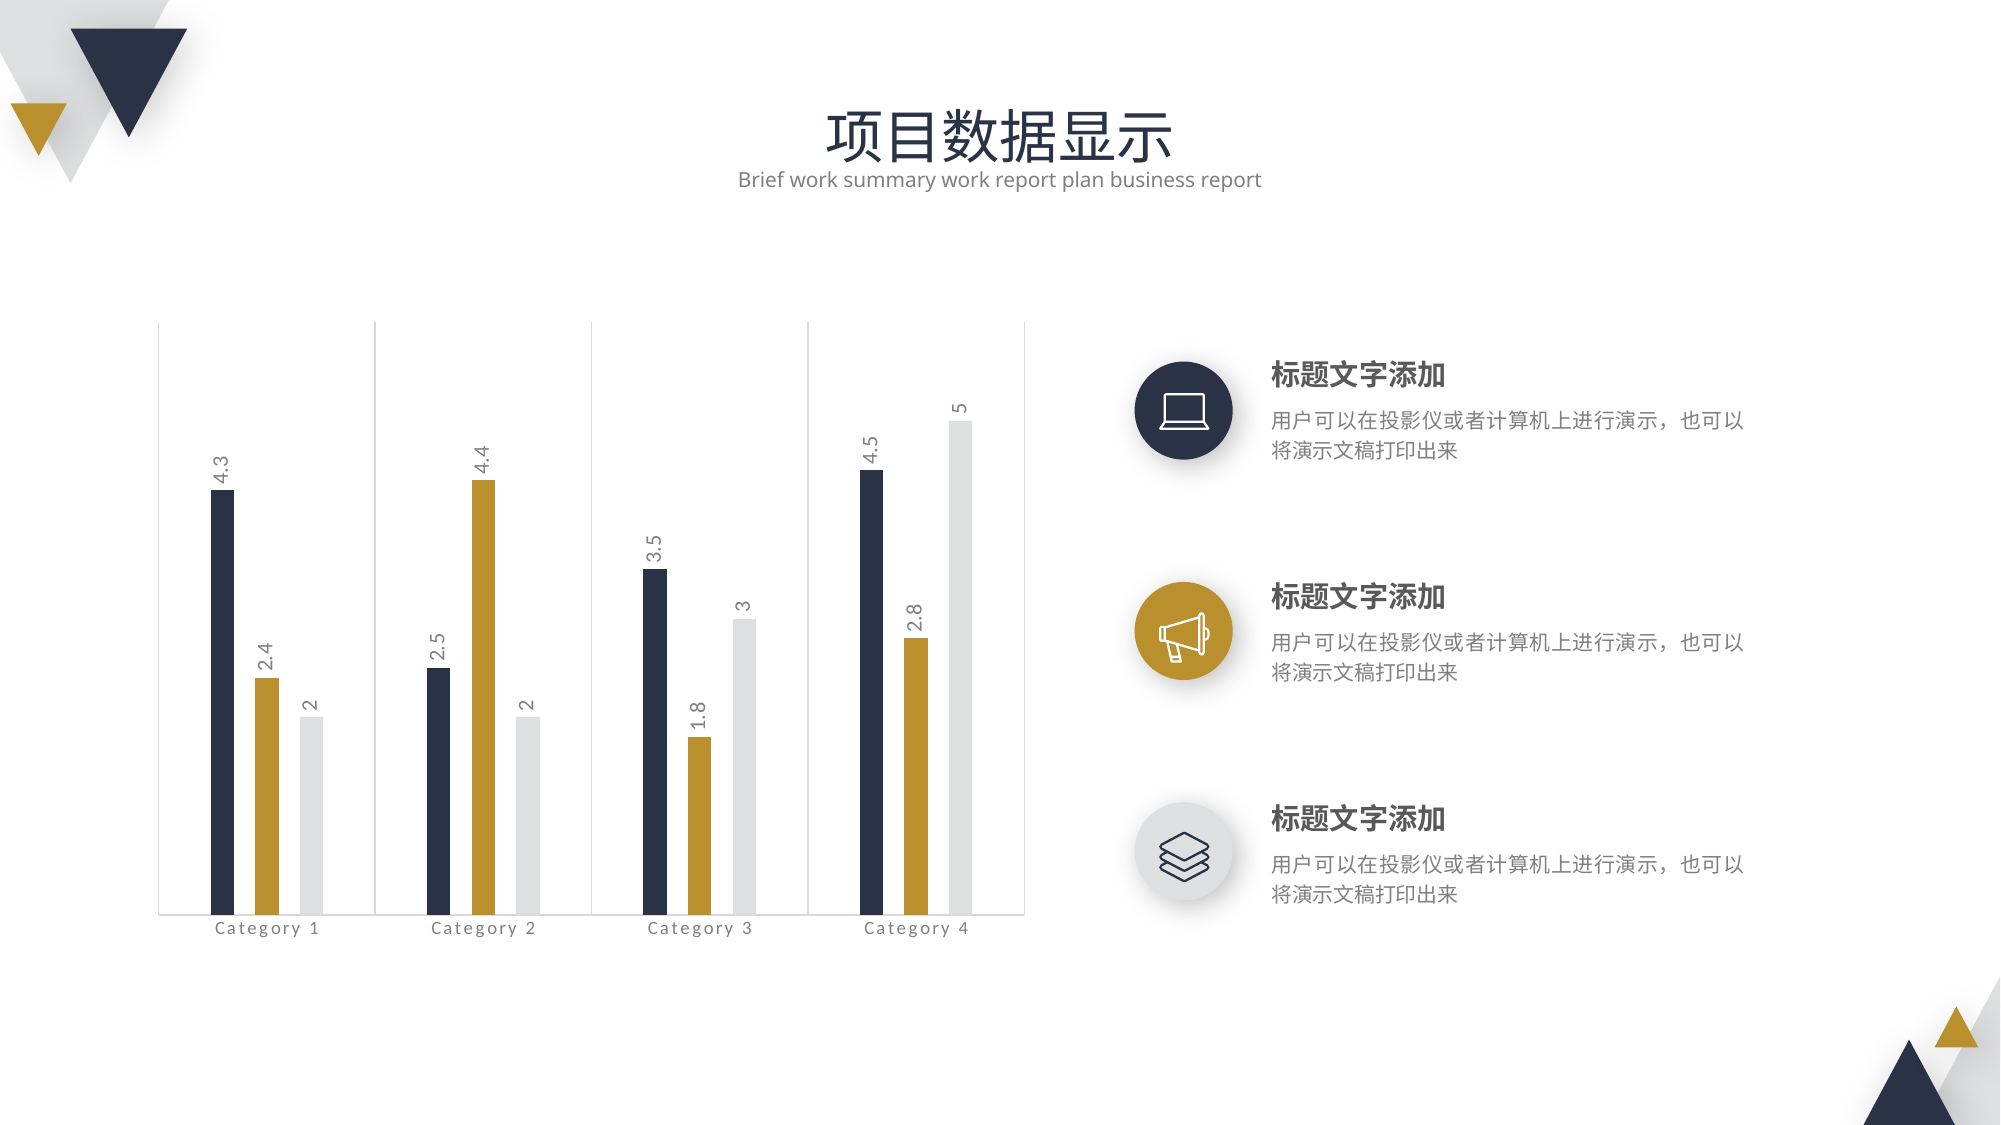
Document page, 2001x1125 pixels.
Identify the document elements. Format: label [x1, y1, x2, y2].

text_box [1133, 580, 1234, 682]
chart [140, 309, 1043, 953]
text_box [1159, 393, 1210, 430]
text_box [1256, 342, 1759, 472]
text_box [1133, 801, 1234, 902]
text_box [1256, 786, 1759, 916]
text_box [1256, 564, 1759, 694]
text_box [1159, 831, 1210, 883]
text_box [609, 79, 1391, 198]
text_box [1133, 360, 1234, 461]
text_box [1159, 612, 1210, 663]
